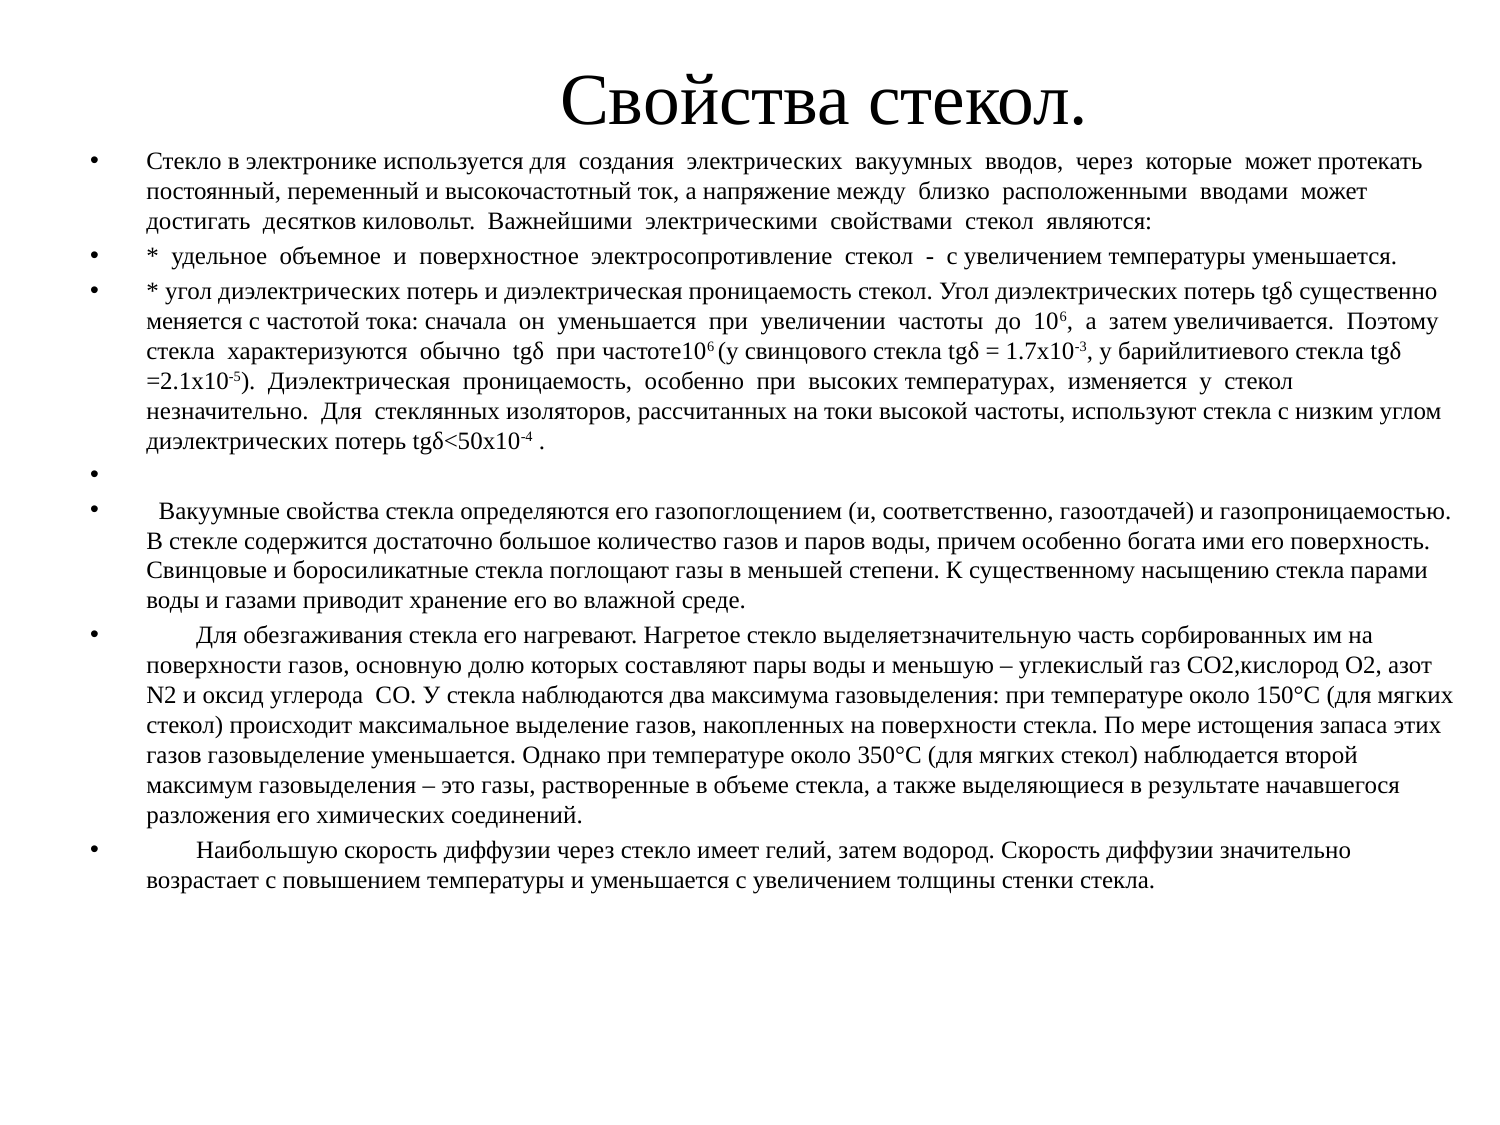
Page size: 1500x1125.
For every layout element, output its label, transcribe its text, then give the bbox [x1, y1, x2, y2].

list Стекло в электронике используется для создания электрических вакуумных вводов, через которые может протекать постоянный, переменный и высокочастотный ток, а напряжение между близко расположенными вводами может достигать десятков киловольт. Важнейшими электрическими свойствами стекол являются: * удельное объемное и поверхностное электросопротивление стекол - с увеличением температуры уменьшается. * угол диэлектрических потерь и диэлектрическая проницаемость стекол. Угол диэлектрических потерь tgδ существенно меняется с частотой тока: сначала он уменьшается при увеличении частоты до 106, а затем увеличивается. Поэтому стекла характеризуются обычно tgδ при частоте106 (у свинцового стекла tgδ = 1.7х10-3, у барийлитиевого стекла tgδ =2.1х10-5). Диэлектрическая проницаемость, особенно при высоких температурах, изменяется у стекол незначительно. Для стеклянных изоляторов, рассчитанных на токи высокой частоты, используют стекла с низким углом диэлектрических потерь tgδ<50х10-4 . Вакуумные свойства стекла определяются его газопоглощением (и, соответственно, газоотдачей) и газопроницаемостью. В стекле содержится достаточно большое количество газов и паров воды, причем особенно богата ими его поверхность. Свинцовые и боросиликатные стекла поглощают газы в меньшей степени. К существенному насыщению стекла парами воды и газами приводит хранение его во влажной среде. Для обезгаживания стекла его нагревают. Нагретое стекло выделяетзначительную часть сорбированных им на поверхности газов, основную долю которых составляют пары воды и меньшую – углекислый газ CO2,кислород O2, азот N2 и оксид углерода CO. У стекла наблюдаются два максимума газовыделения: при температуре около 150°C (для мягких стекол) происходит максимальное выделение газов, накопленных на поверхности стекла. По мере истощения запаса этих газов газовыделение уменьшается. Однако при температуре около 350°C (для мягких стекол) наблюдается второй максимум газовыделения – это газы, растворенные в объеме стекла, а также выделяющиеся в результате начавшегося разложения его химических соединений. Наибольшую скорость диффузии через стекло имеет гелий, затем водород. Скорость диффузии значительно возрастает с повышением температуры и уменьшается с увеличением толщины стенки стекла. [75, 137, 1483, 1005]
title Свойства стекол. [218, 42, 1449, 137]
